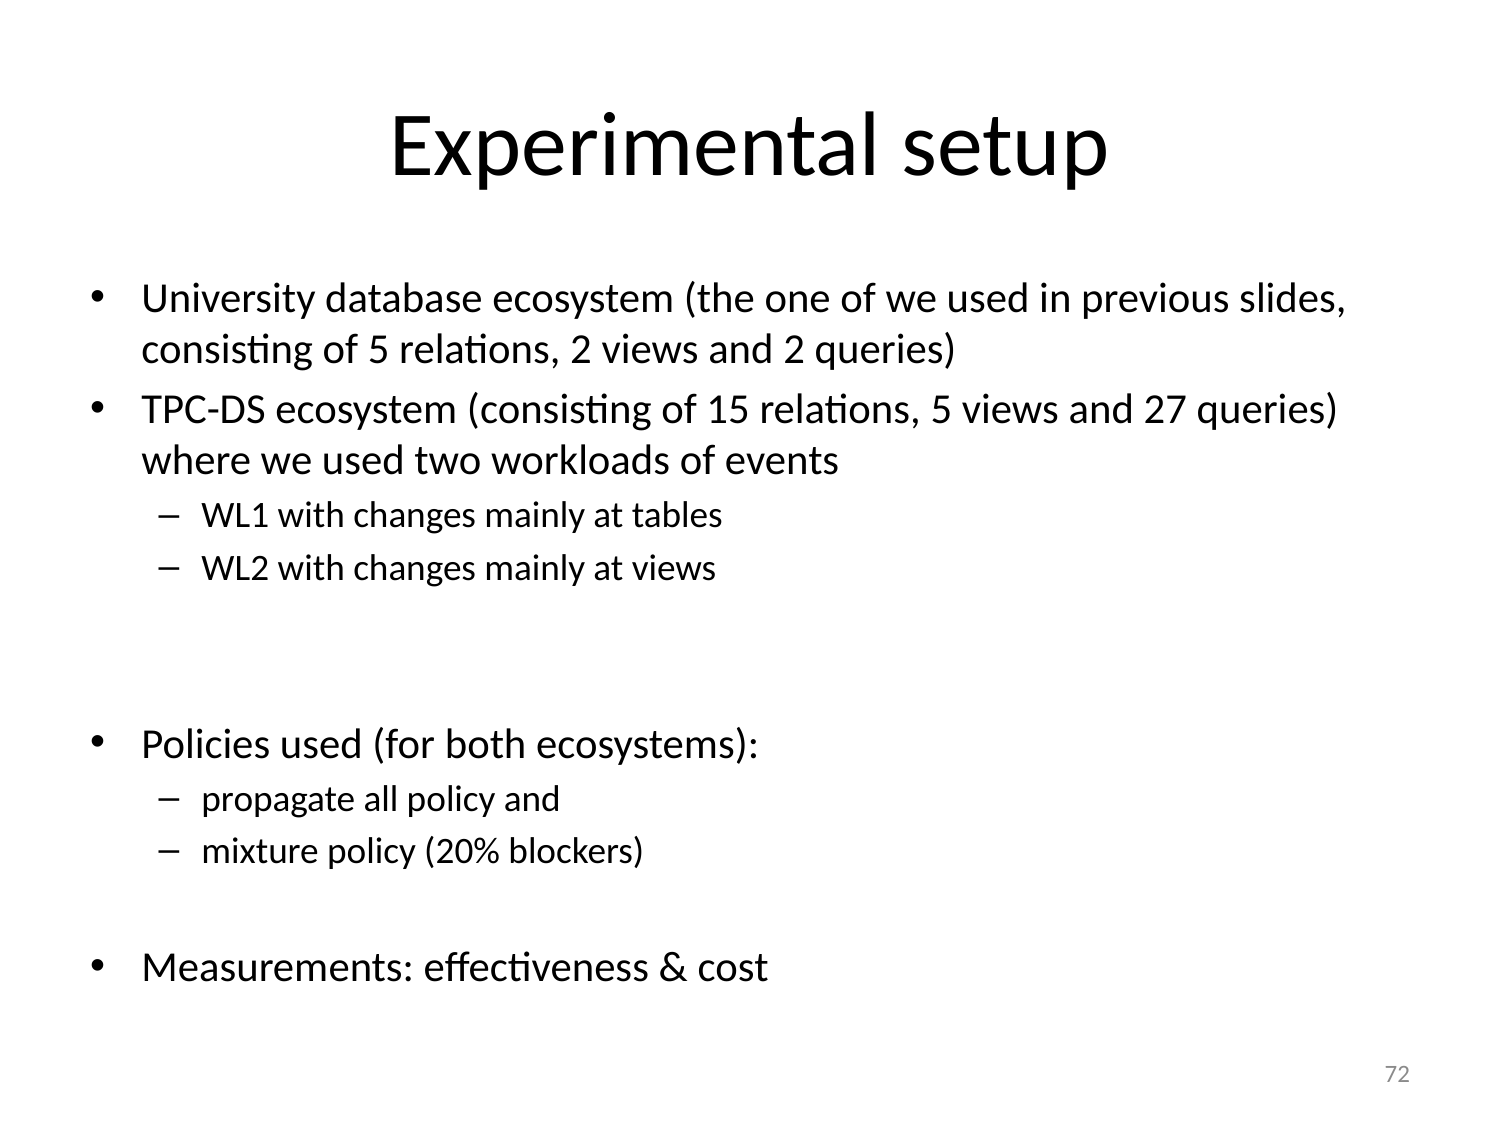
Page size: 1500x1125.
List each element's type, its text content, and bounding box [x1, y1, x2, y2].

slide_number 72 [1074, 1042, 1425, 1103]
list University database ecosystem (the one of we used in previous slides, consisting of 5 relations, 2 views and 2 queries) TPC-DS ecosystem (consisting of 15 relations, 5 views and 27 queries) where we used two workloads of events WL1 with changes mainly at tables WL2 with changes mainly at views Policies used (for both ecosystems): propagate all policy and mixture policy (20% blockers) Measurements: effectiveness & cost [75, 262, 1425, 1005]
title Experimental setup [75, 45, 1425, 233]
